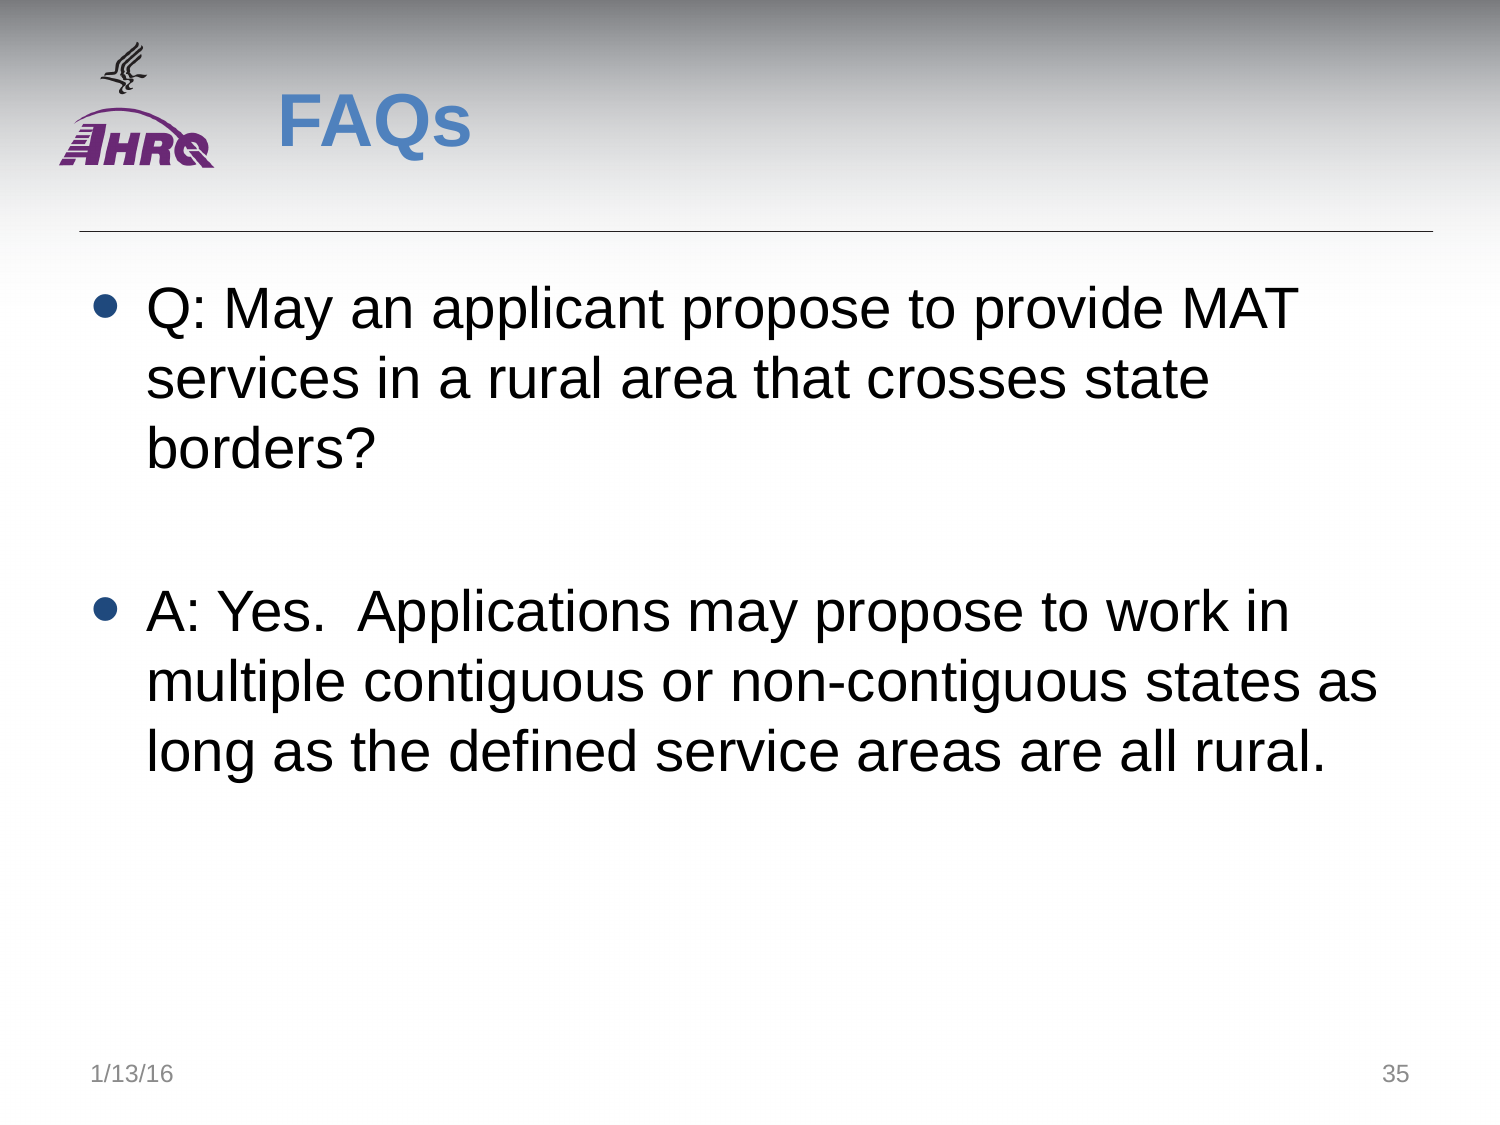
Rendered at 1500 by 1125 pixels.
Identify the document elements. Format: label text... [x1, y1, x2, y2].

title FAQs [262, 45, 1425, 188]
list Q: May an applicant propose to provide MAT services in a rural area that crosses state borders? A: Yes. Applications may propose to work in multiple contiguous or non-contiguous states as long as the defined service areas are all rural. [75, 262, 1425, 1005]
picture [0, 0, 1500, 1125]
slide_number 35 [1074, 1042, 1425, 1103]
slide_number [75, 1042, 425, 1103]
